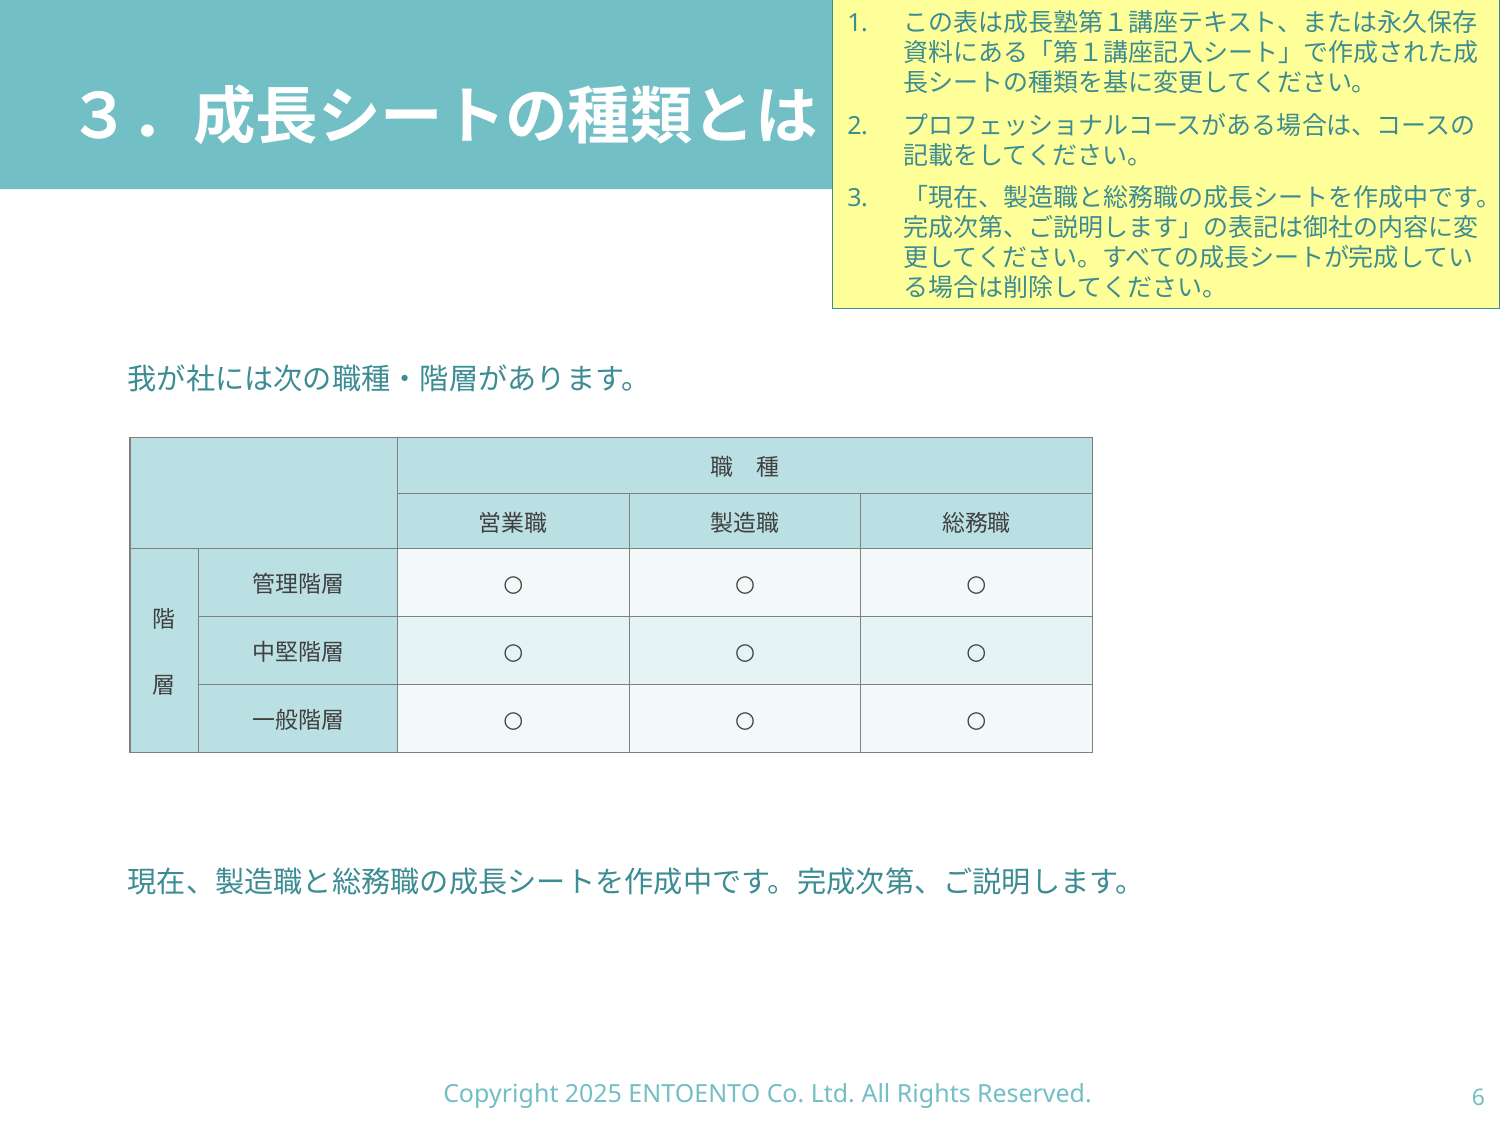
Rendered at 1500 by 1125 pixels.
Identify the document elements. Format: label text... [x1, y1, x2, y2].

table_cell ○ [630, 549, 860, 616]
table_cell ○ [398, 617, 629, 684]
table_cell ○ [398, 549, 629, 616]
table_cell 製造職 [630, 494, 860, 548]
table_header 職 種 [398, 438, 1092, 493]
table_header [131, 438, 397, 548]
table_cell ○ [630, 685, 860, 752]
title ３．成長シートの種類とは [53, 42, 832, 185]
table_cell ○ [861, 549, 1092, 616]
table_cell ○ [398, 685, 629, 752]
footer Copyright 2025 ENTOENTO Co. Ltd. All Rights Reserved. [206, 1070, 1331, 1125]
slide_number 5 [1187, 1074, 1500, 1125]
list 我が社には次の職種・階層があります。 現在、製造職と総務職の成長シートを作成中です。完成次第、ご説明します。 [112, 208, 1388, 1012]
table_cell 総務職 [861, 494, 1092, 548]
table_cell 一般階層 [199, 685, 397, 752]
table_cell 中堅階層 [199, 617, 397, 684]
table_cell 管理階層 [199, 549, 397, 616]
table_cell 階 層 [131, 549, 198, 752]
table_cell ○ [861, 685, 1092, 752]
table_cell ○ [861, 617, 1092, 684]
table_cell ○ [630, 617, 860, 684]
text_box この表は成長塾第１講座テキスト、または永久保存資料にある「第１講座記入シート」で作成された成長シートの種類を基に変更してください。 プロフェッショナルコースがある場合は、コースの記載をしてください。 「現在、製造職と総務職の成長シートを作成中です。完成次第、ご説明します」の表記は御社の内容に変更してください。すべての成長シートが完成している場合は削除してください。 [832, 0, 1500, 309]
table_cell 営業職 [398, 494, 629, 548]
